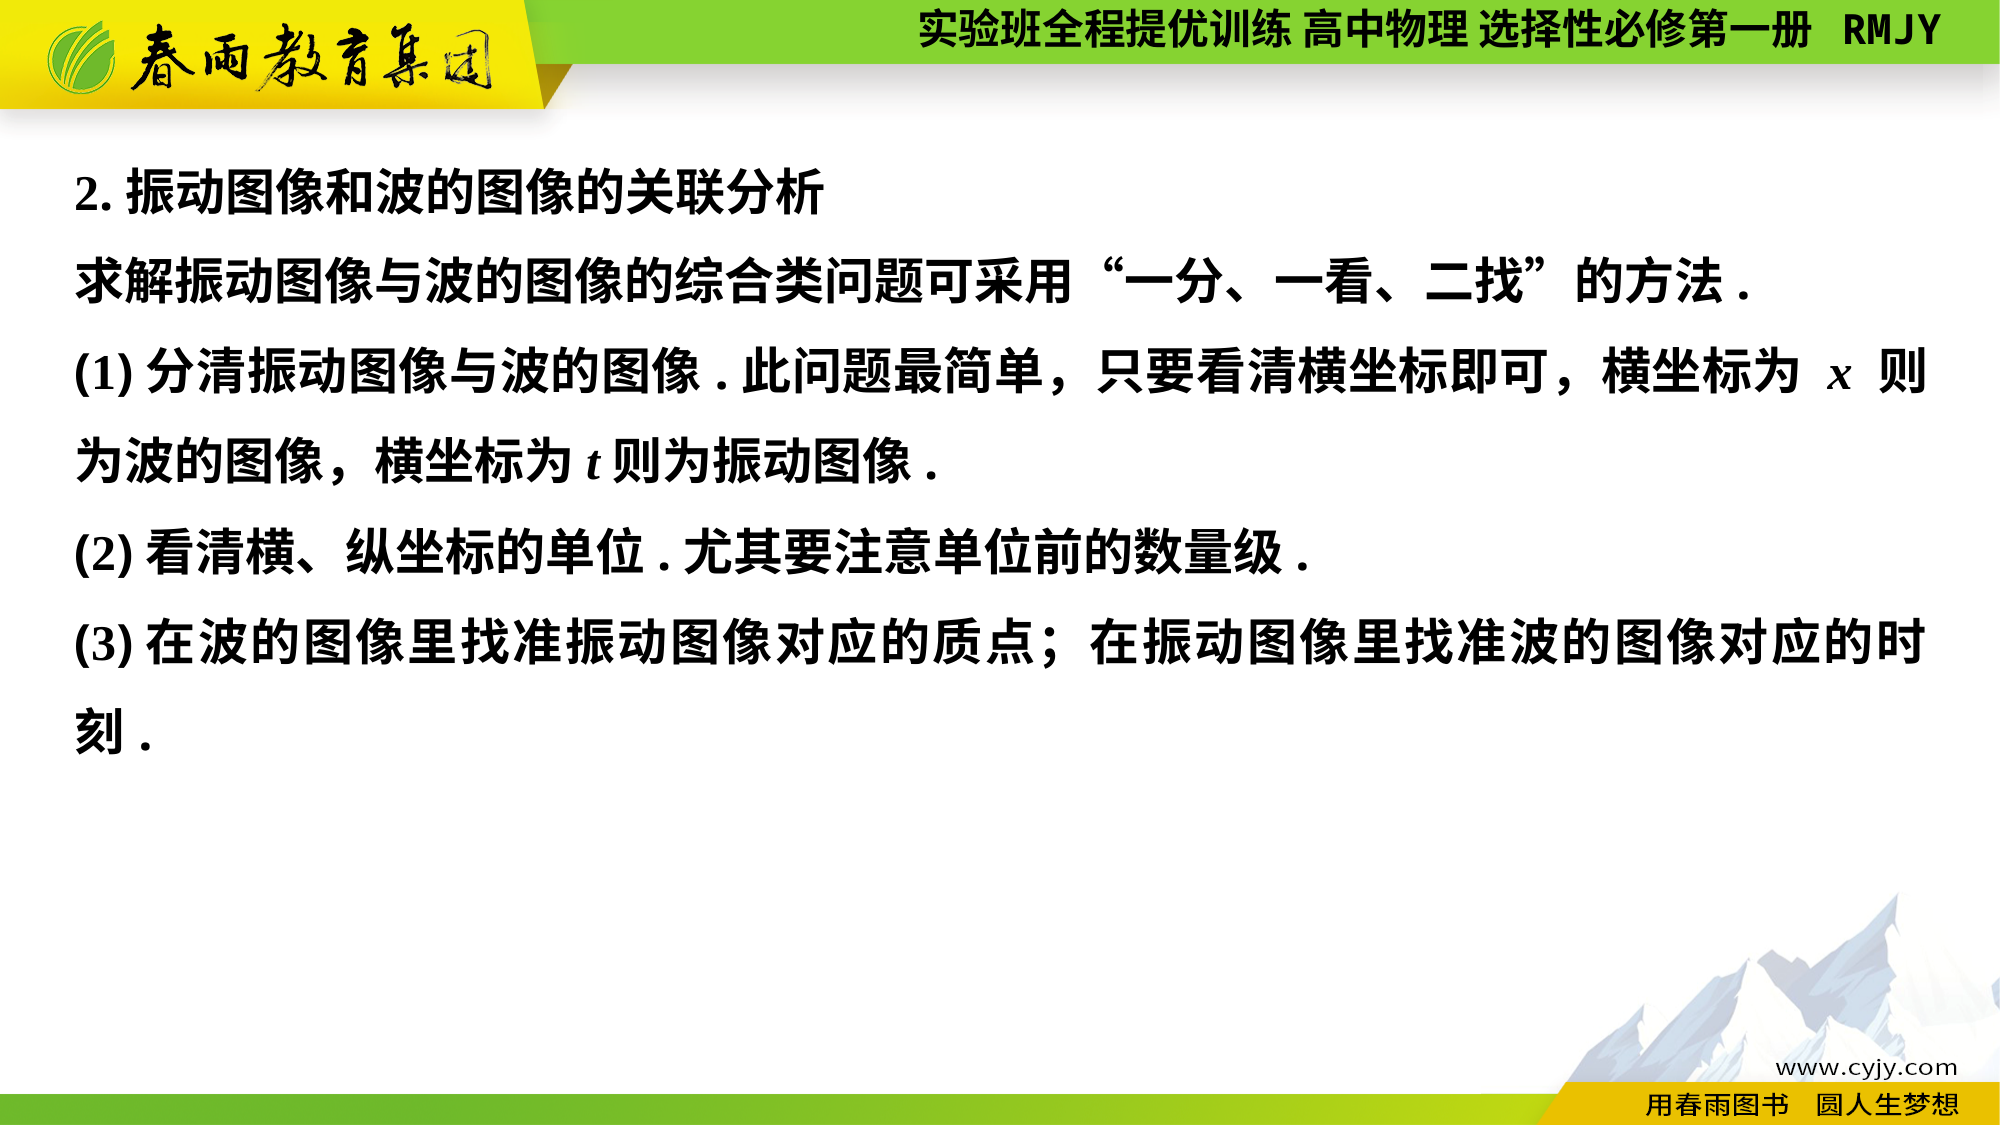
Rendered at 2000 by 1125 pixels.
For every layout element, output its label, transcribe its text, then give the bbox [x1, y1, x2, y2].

picture [0, 0, 2000, 1125]
list 2.振动图像和波的图像的关联分析 求解振动图像与波的图像的综合类问题可采用“一分、一看、二找”的方法. (1)分清振动图像与波的图像.此问题最简单，只要看清横坐标即可，横坐标为 x 则为波的图像，横坐标为t则为振动图像. (2)看清横、纵坐标的单位.尤其要注意单位前的数量级. (3)在波的图像里找准振动图像对应的质点；在振动图像里找准波的图像对应的时刻. [59, 122, 1944, 774]
